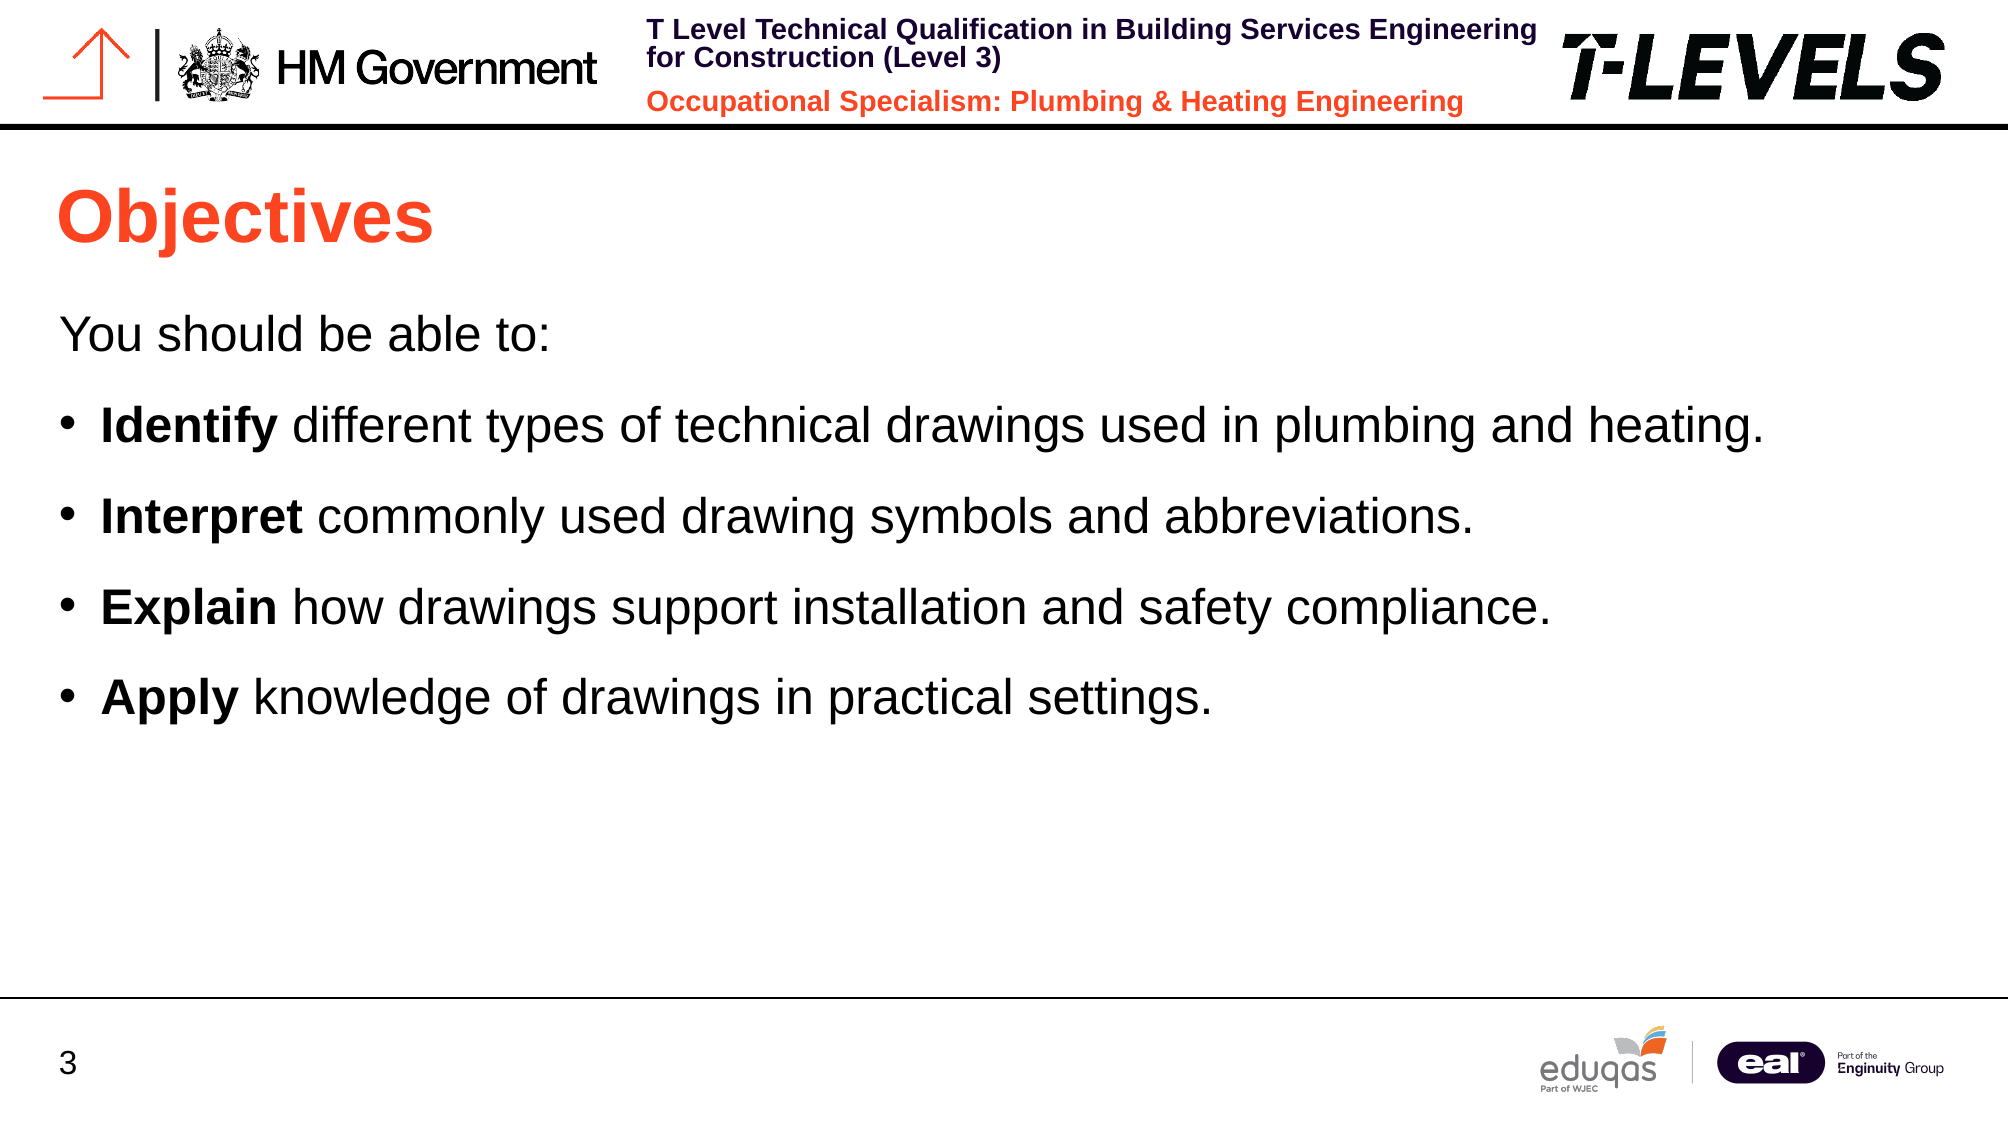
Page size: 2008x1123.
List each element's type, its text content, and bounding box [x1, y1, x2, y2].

picture [155, 28, 597, 102]
picture [1535, 1021, 1949, 1097]
title Objectives [41, 111, 1949, 314]
picture [1543, 25, 1964, 108]
picture [38, 27, 136, 100]
list You should be able to: Identify different types of technical drawings used in plumbing and heating. Interpret commonly used drawing symbols and abbreviations. Explain how drawings support installation and safety compliance. Apply knowledge of drawings in practical settings. [59, 295, 1911, 975]
